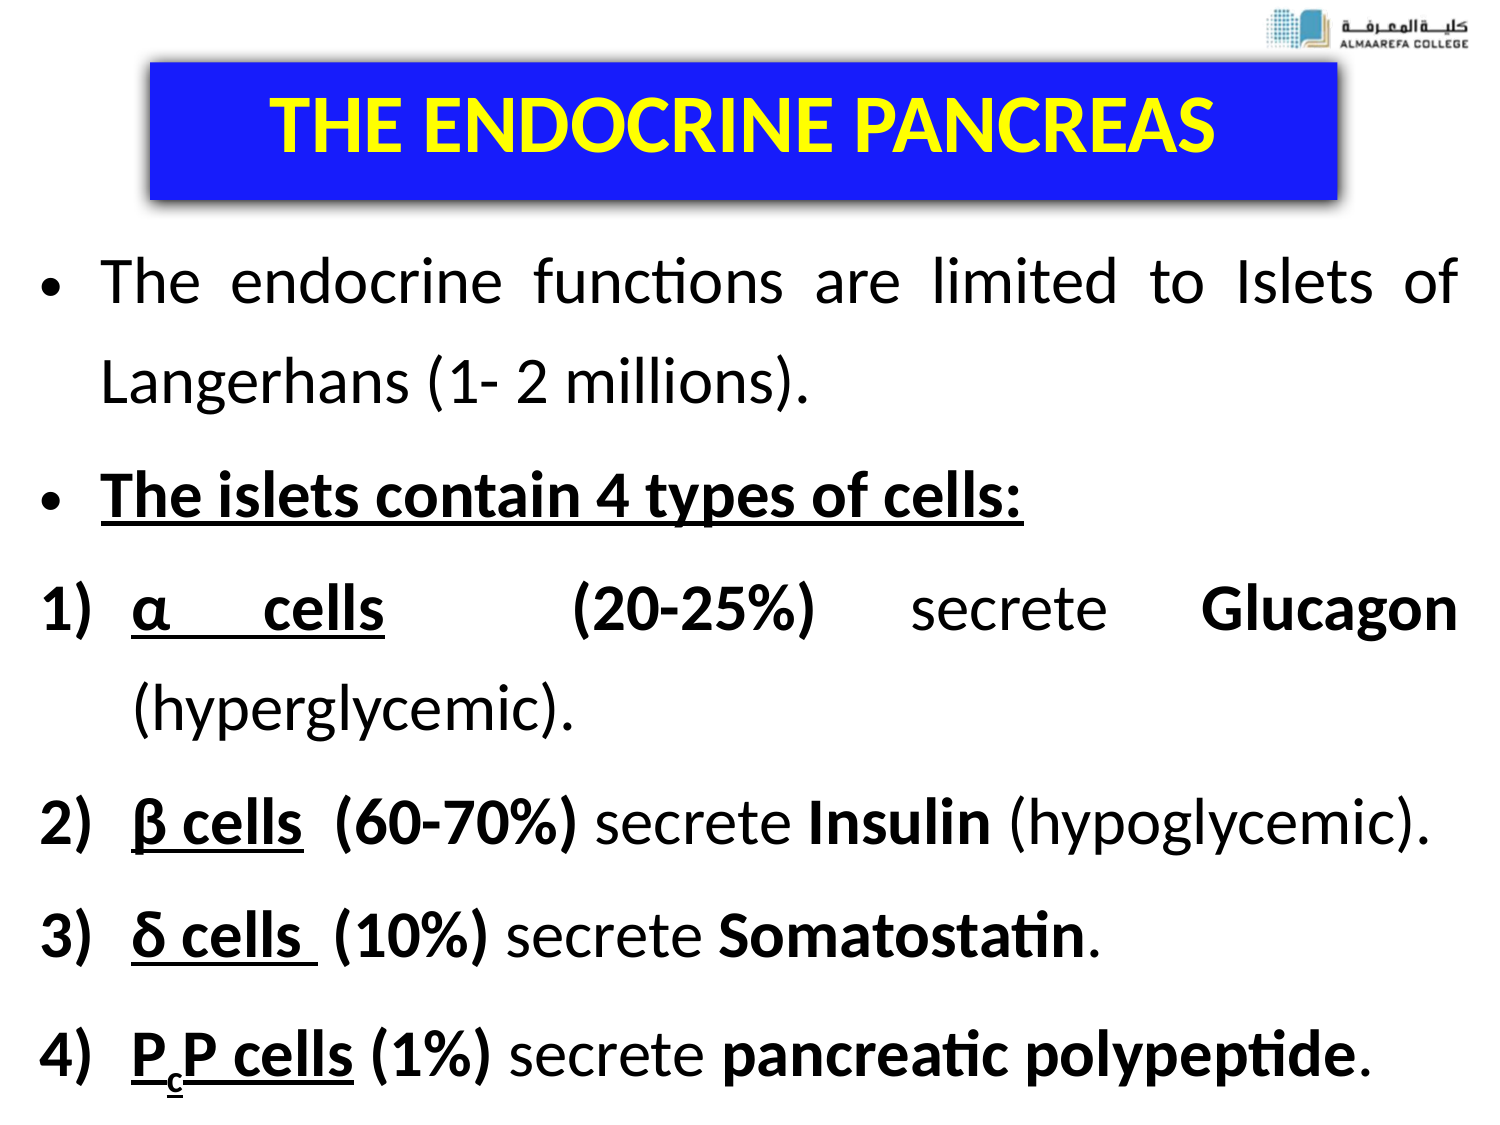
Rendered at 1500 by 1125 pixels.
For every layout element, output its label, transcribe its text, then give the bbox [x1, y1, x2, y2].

title THE ENDOCRINE PANCREAS [150, 62, 1338, 200]
picture [1262, 0, 1473, 65]
list The endocrine functions are limited to Islets of Langerhans (1- 2 millions). The islets contain 4 types of cells: α cells (20-25%) secrete Glucagon (hyperglycemic). β cells (60-70%) secrete Insulin (hypoglycemic). δ cells (10%) secrete Somatostatin. PcP cells (1%) secrete pancreatic polypeptide. [24, 212, 1475, 1125]
